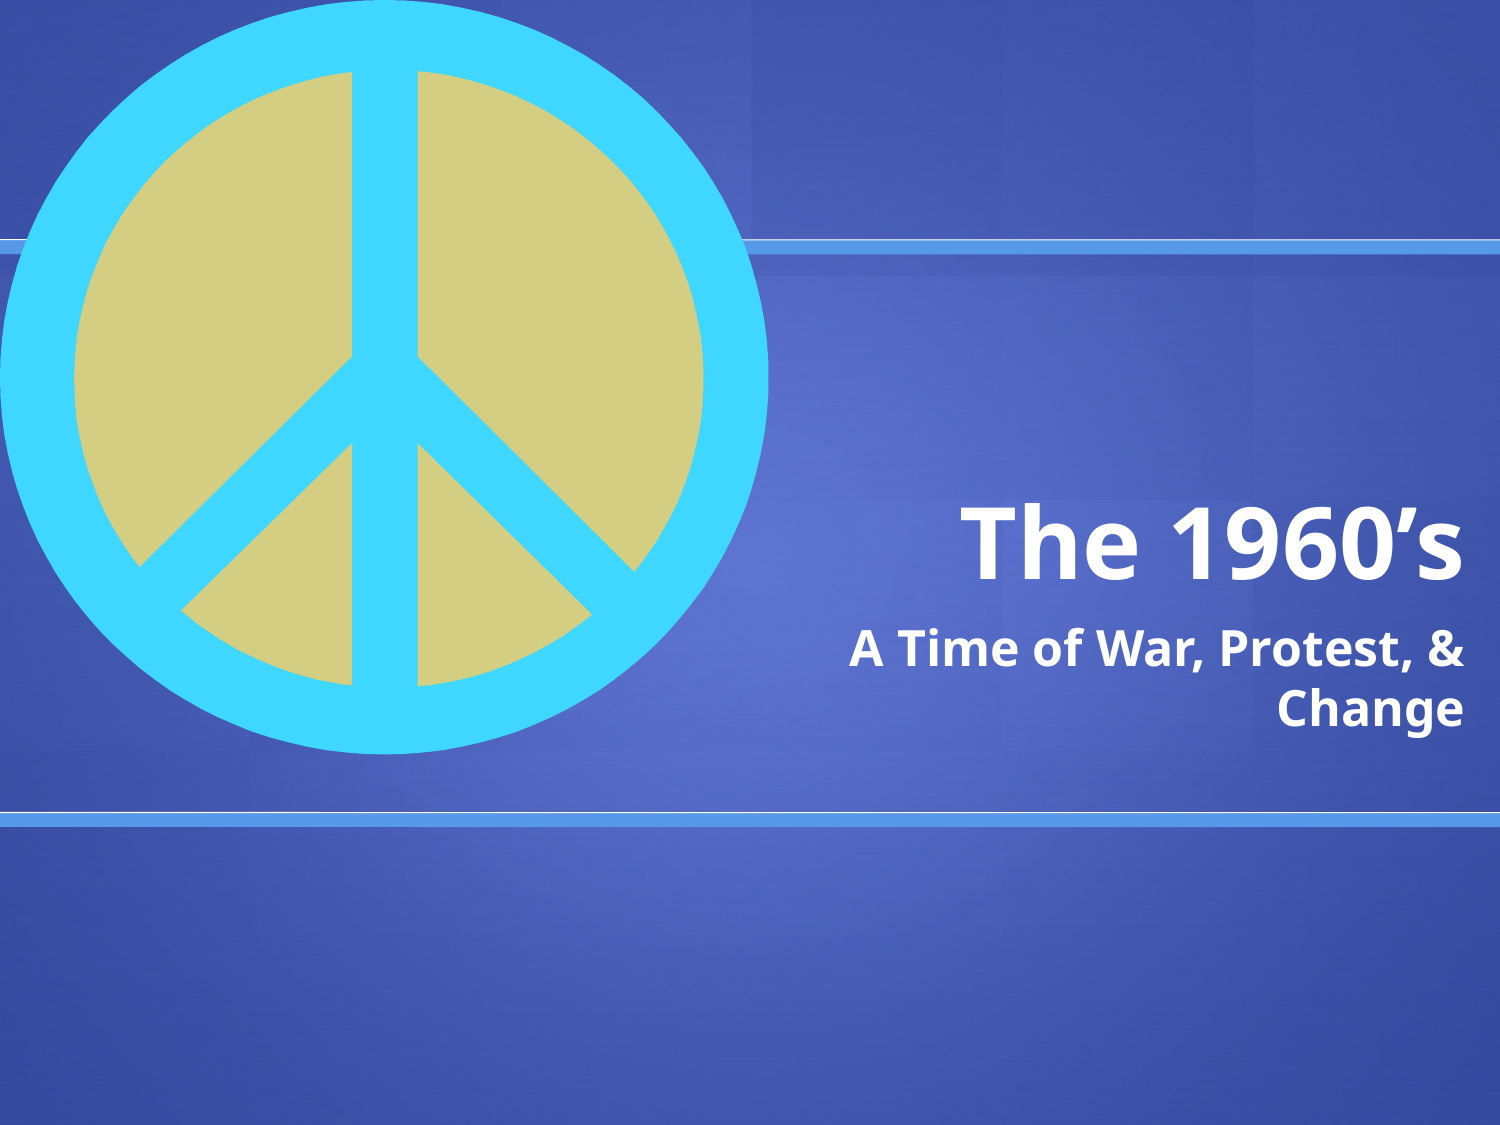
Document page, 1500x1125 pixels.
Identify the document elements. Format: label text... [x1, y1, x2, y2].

picture [0, 0, 770, 756]
subtitle A Time of War, Protest, & Change [785, 608, 1481, 755]
title The 1960’s [785, 258, 1481, 608]
